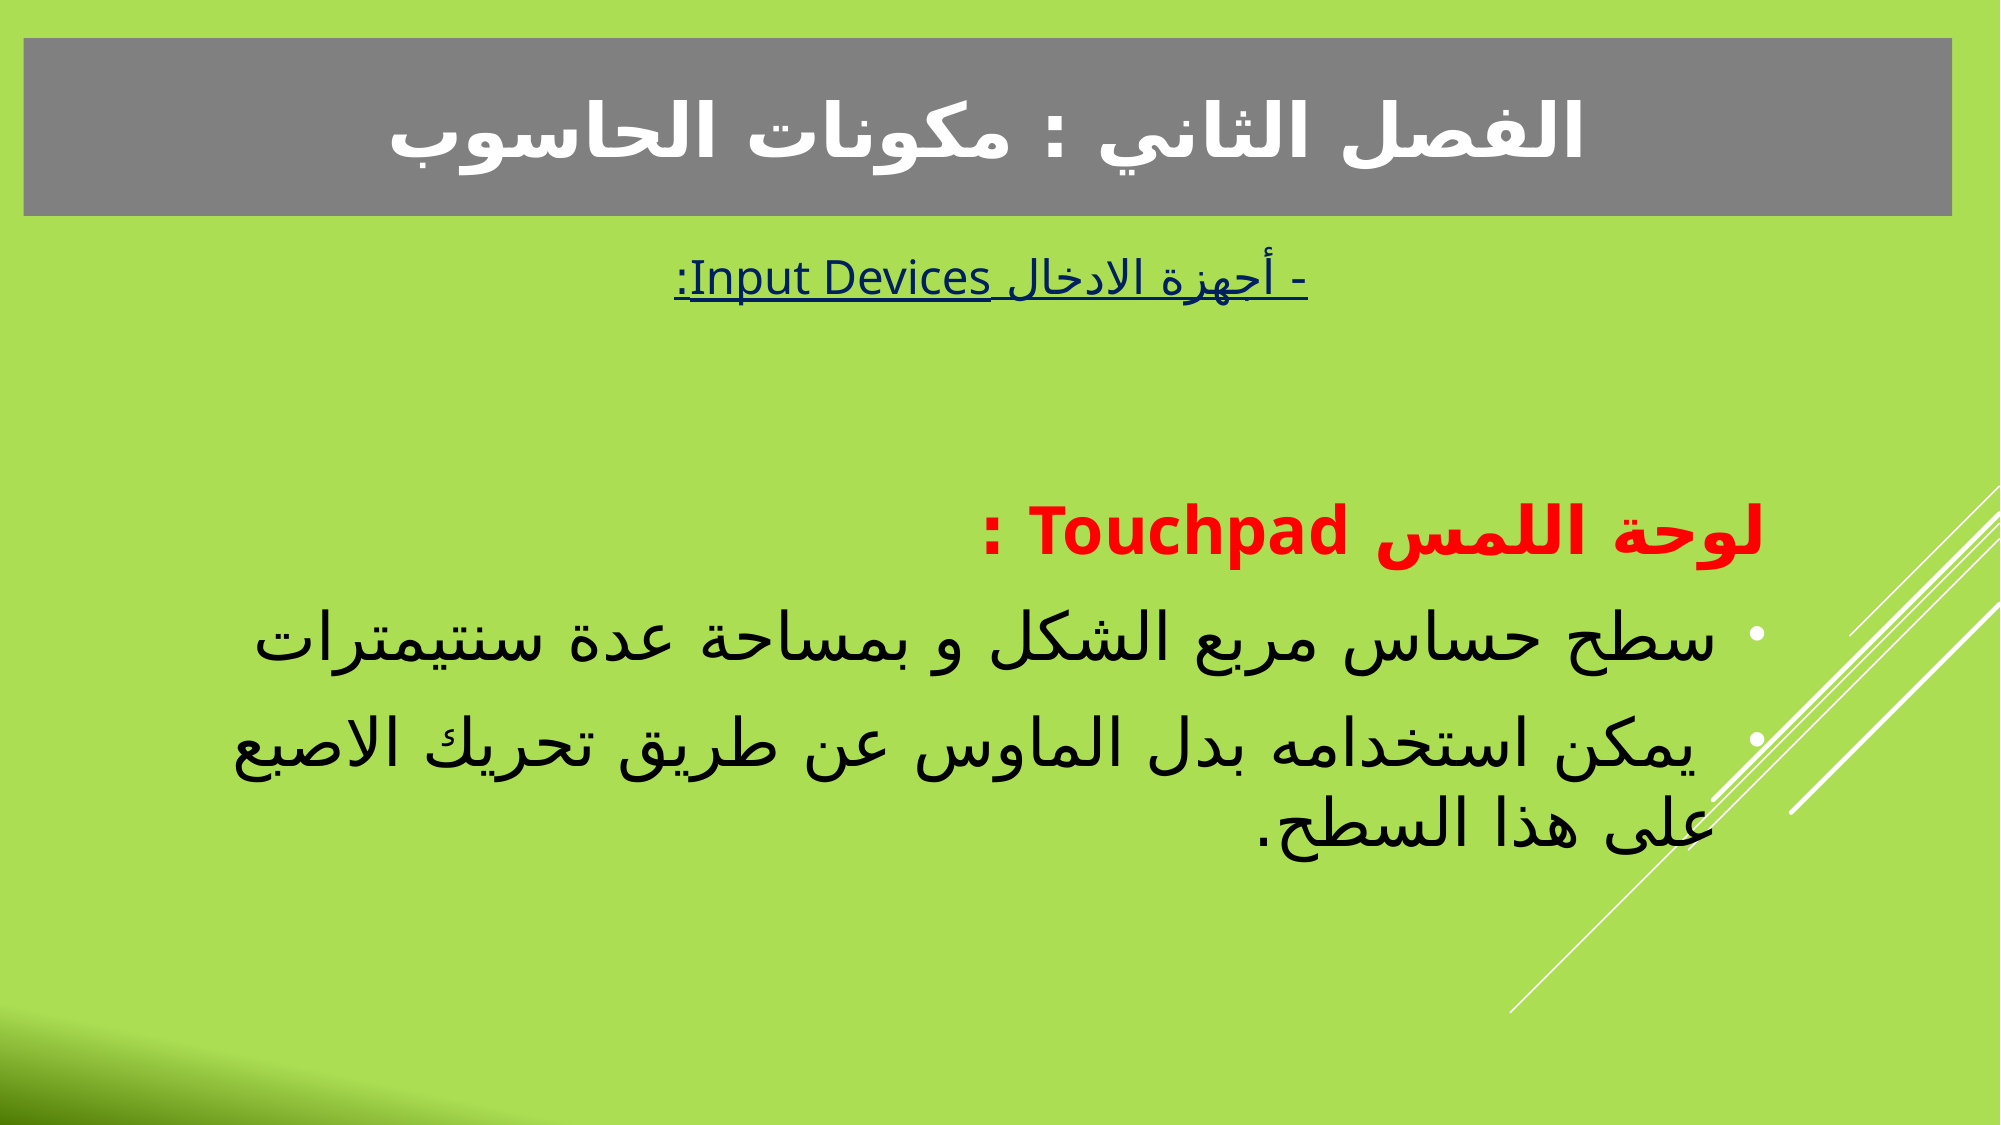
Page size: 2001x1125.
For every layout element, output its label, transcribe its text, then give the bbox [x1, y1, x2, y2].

text_box - أجهزة الادخال Input Devices: [653, 220, 1323, 331]
list لوحة اللمس Touchpad : سطح حساس مربع الشكل و بمساحة عدة سنتيمترات يمكن استخدامه بدل الماوس عن طريق تحريك الاصبع على هذا السطح. [208, 347, 1782, 1106]
text_box الفصل الثاني : مكونات الحاسوب [23, 38, 1953, 216]
